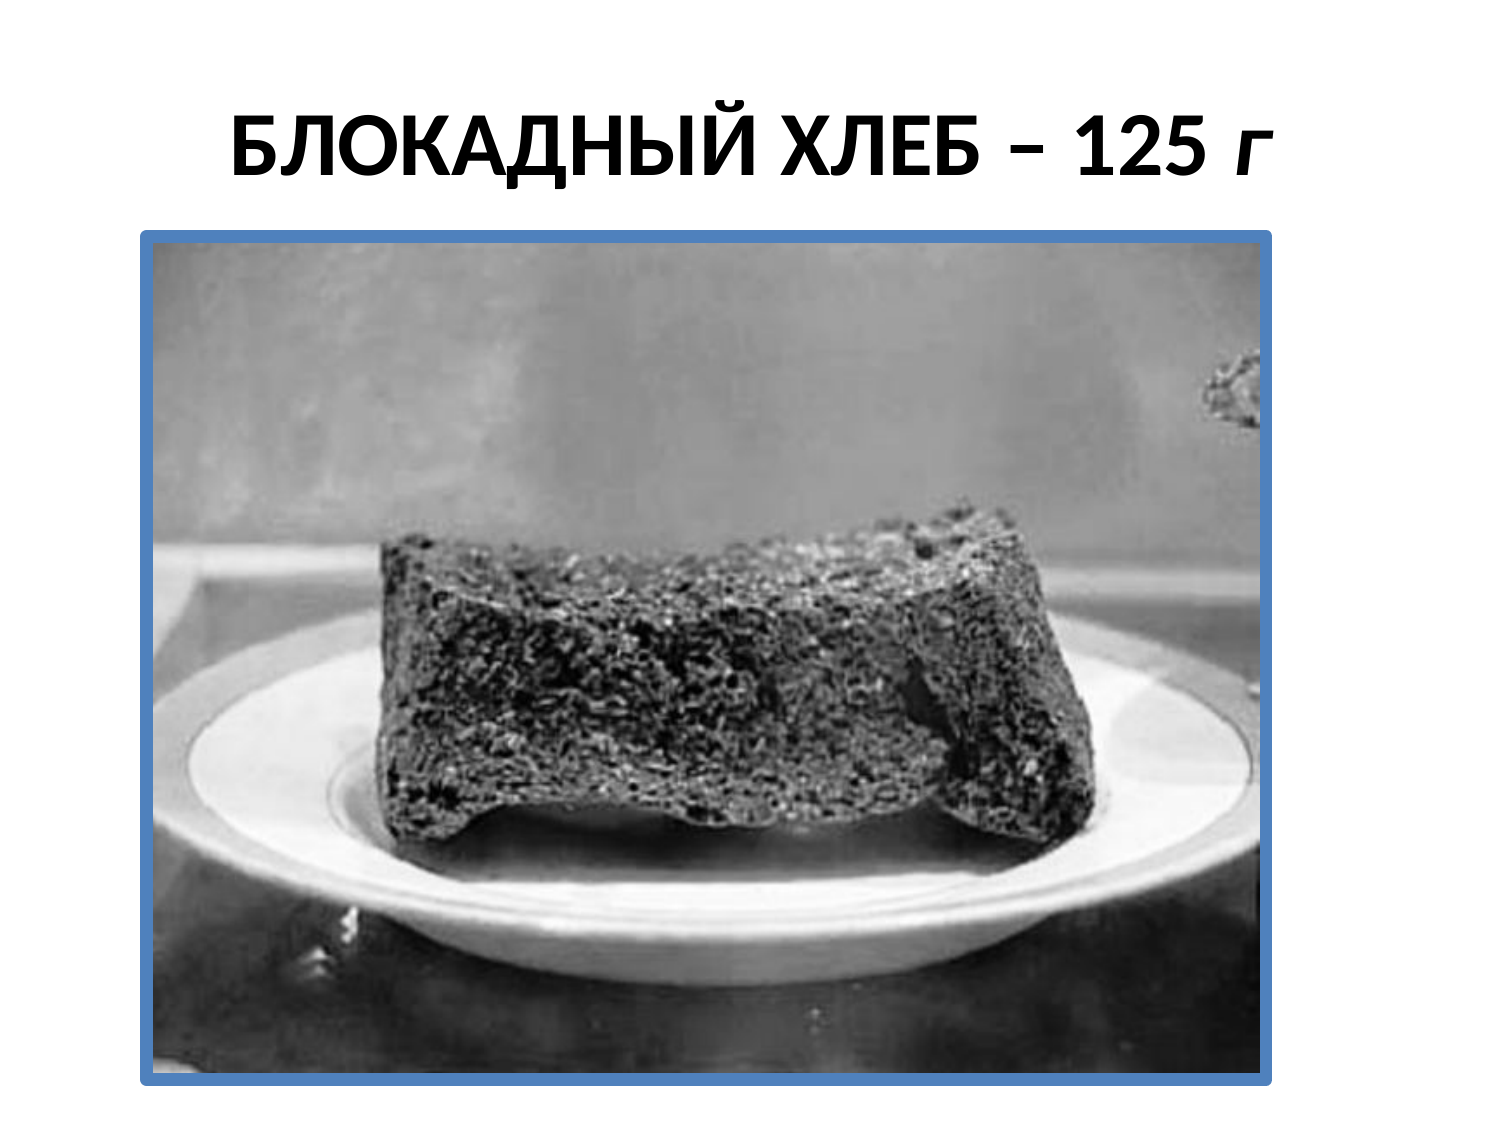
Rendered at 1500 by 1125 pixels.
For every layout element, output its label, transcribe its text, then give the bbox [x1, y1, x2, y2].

picture [152, 242, 1261, 1074]
title БЛОКАДНЫЙ ХЛЕБ – 125 г [75, 45, 1425, 233]
